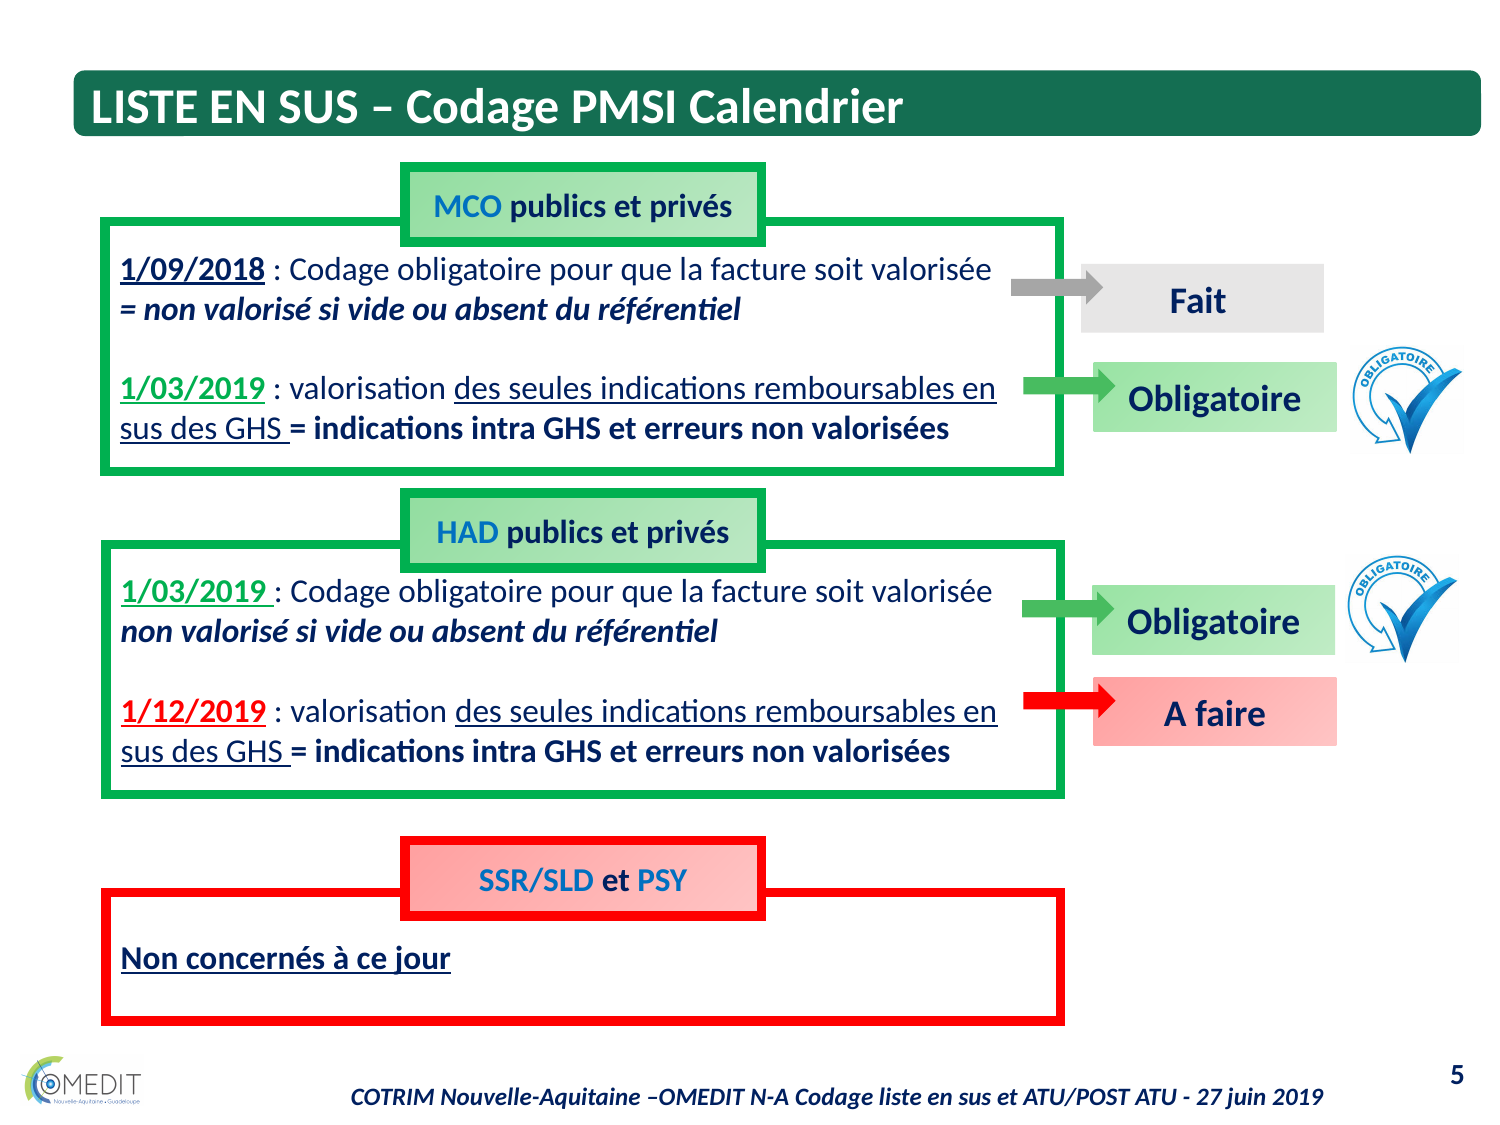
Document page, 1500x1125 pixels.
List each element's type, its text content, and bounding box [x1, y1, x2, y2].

text_box [1022, 366, 1118, 406]
text_box LISTE EN SUS – Codage PMSI Calendrier [72, 69, 1483, 138]
text_box [1009, 267, 1105, 308]
text_box Fait [1080, 263, 1325, 334]
text_box 1/09/2018 : Codage obligatoire pour que la facture soit valorisée = non valorisé si vide ou absent du référentiel 1/03/2019 : valorisation des seules indications remboursables en sus des GHS = indications intra GHS et erreurs non valorisées [104, 221, 1060, 473]
text_box Obligatoire [1093, 361, 1337, 432]
slide_number 5 [1142, 1042, 1480, 1103]
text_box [105, 493, 1337, 795]
picture [1345, 554, 1459, 663]
text_box MCO publics et privés [404, 166, 762, 243]
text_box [105, 840, 1061, 1021]
picture [1349, 345, 1464, 454]
picture [20, 1054, 144, 1106]
